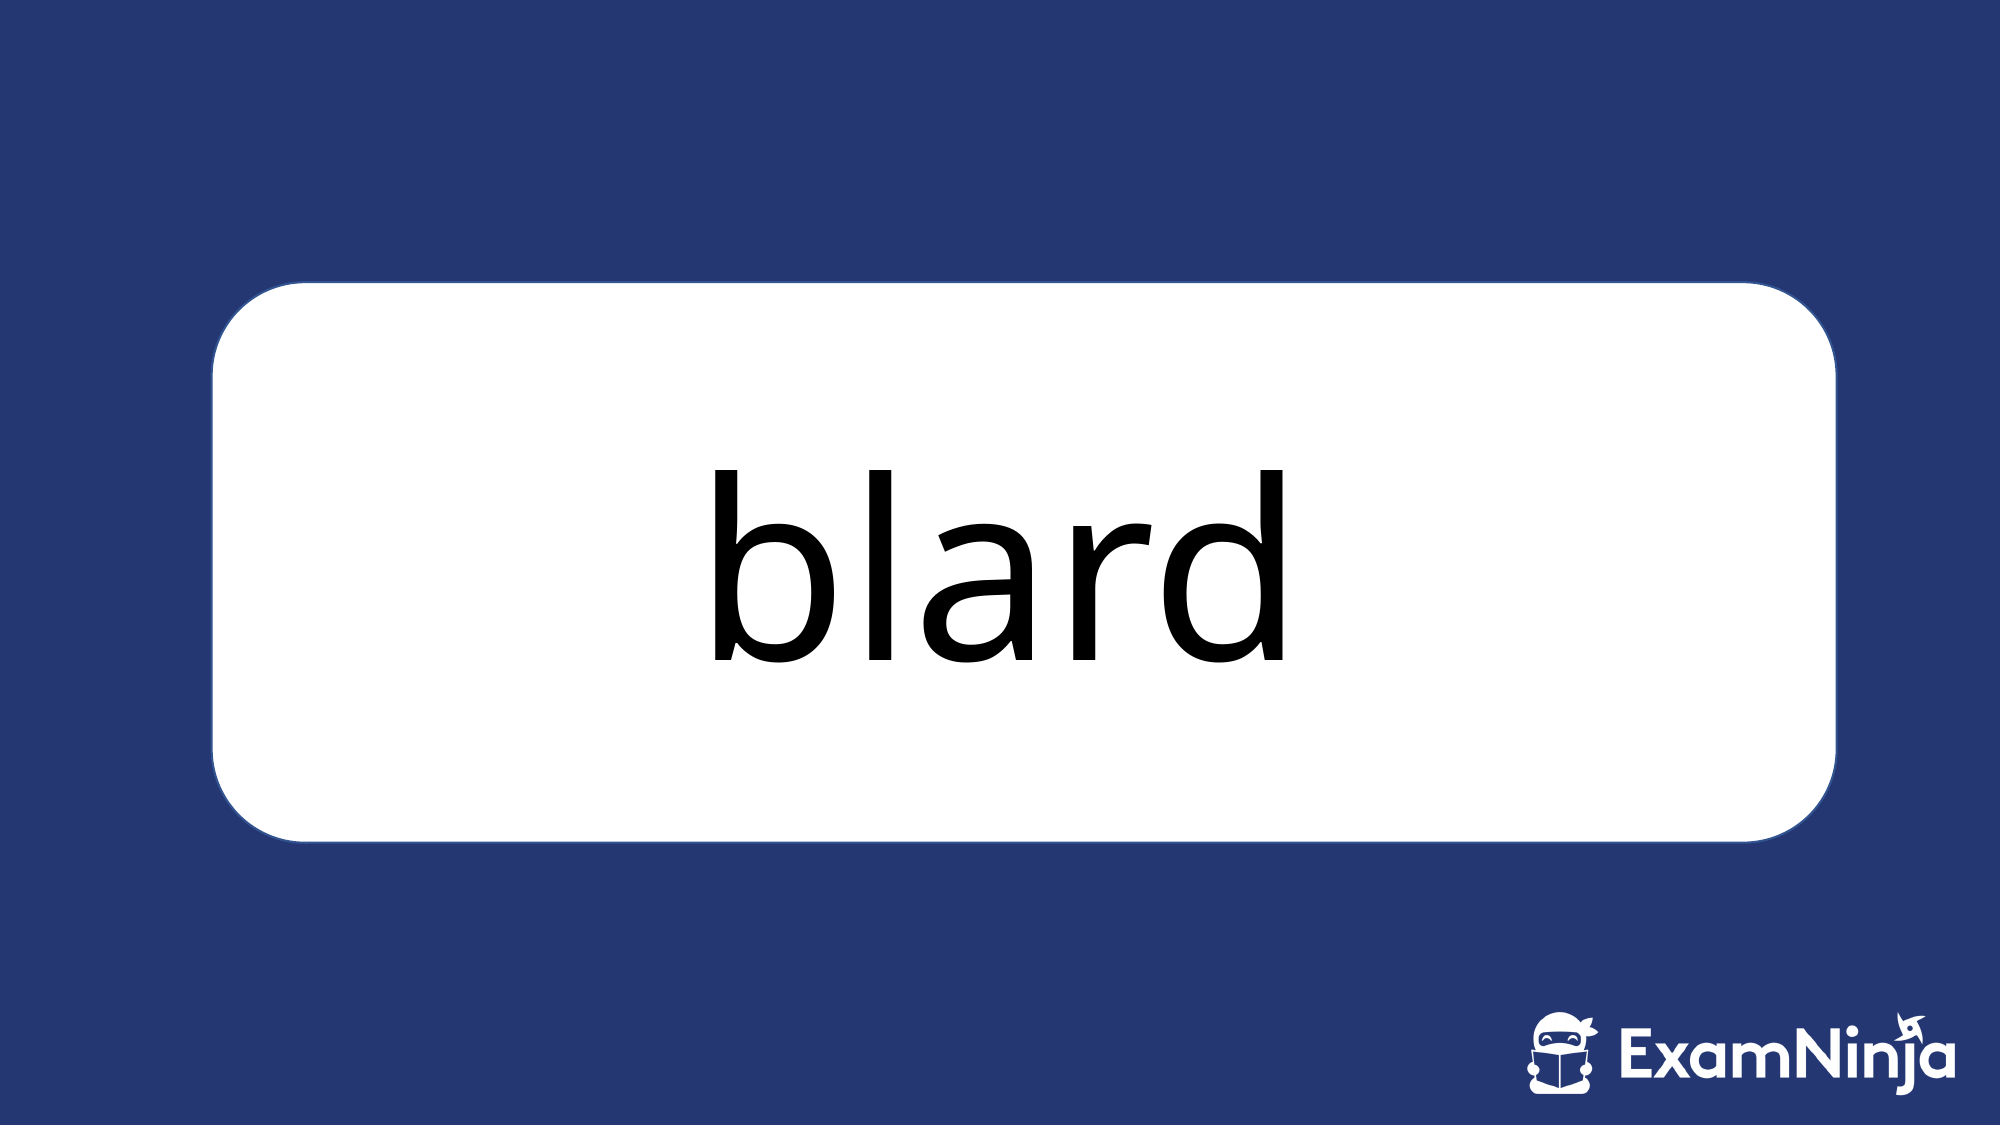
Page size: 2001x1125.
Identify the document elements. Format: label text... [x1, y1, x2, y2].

text_box blard [143, 403, 1857, 719]
picture [1501, 1003, 1979, 1102]
text_box [210, 281, 1838, 403]
text_box [210, 719, 1838, 844]
